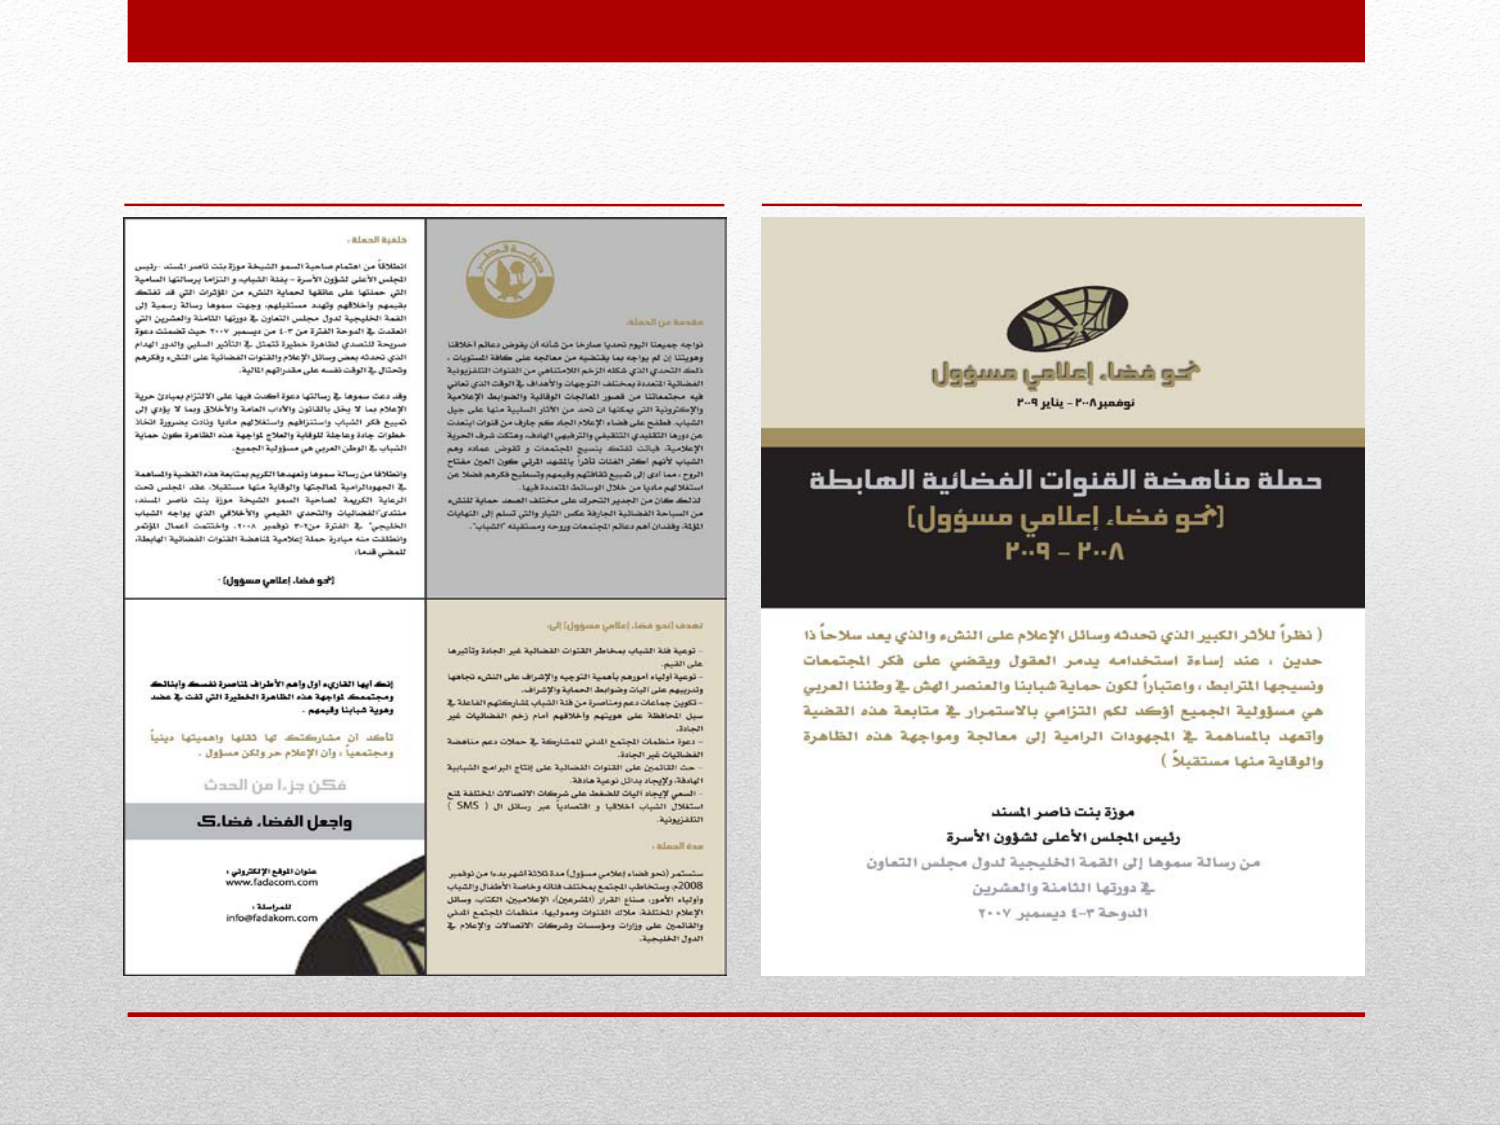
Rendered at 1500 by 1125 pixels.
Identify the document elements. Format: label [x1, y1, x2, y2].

list [123, 217, 728, 977]
list [761, 217, 1365, 977]
